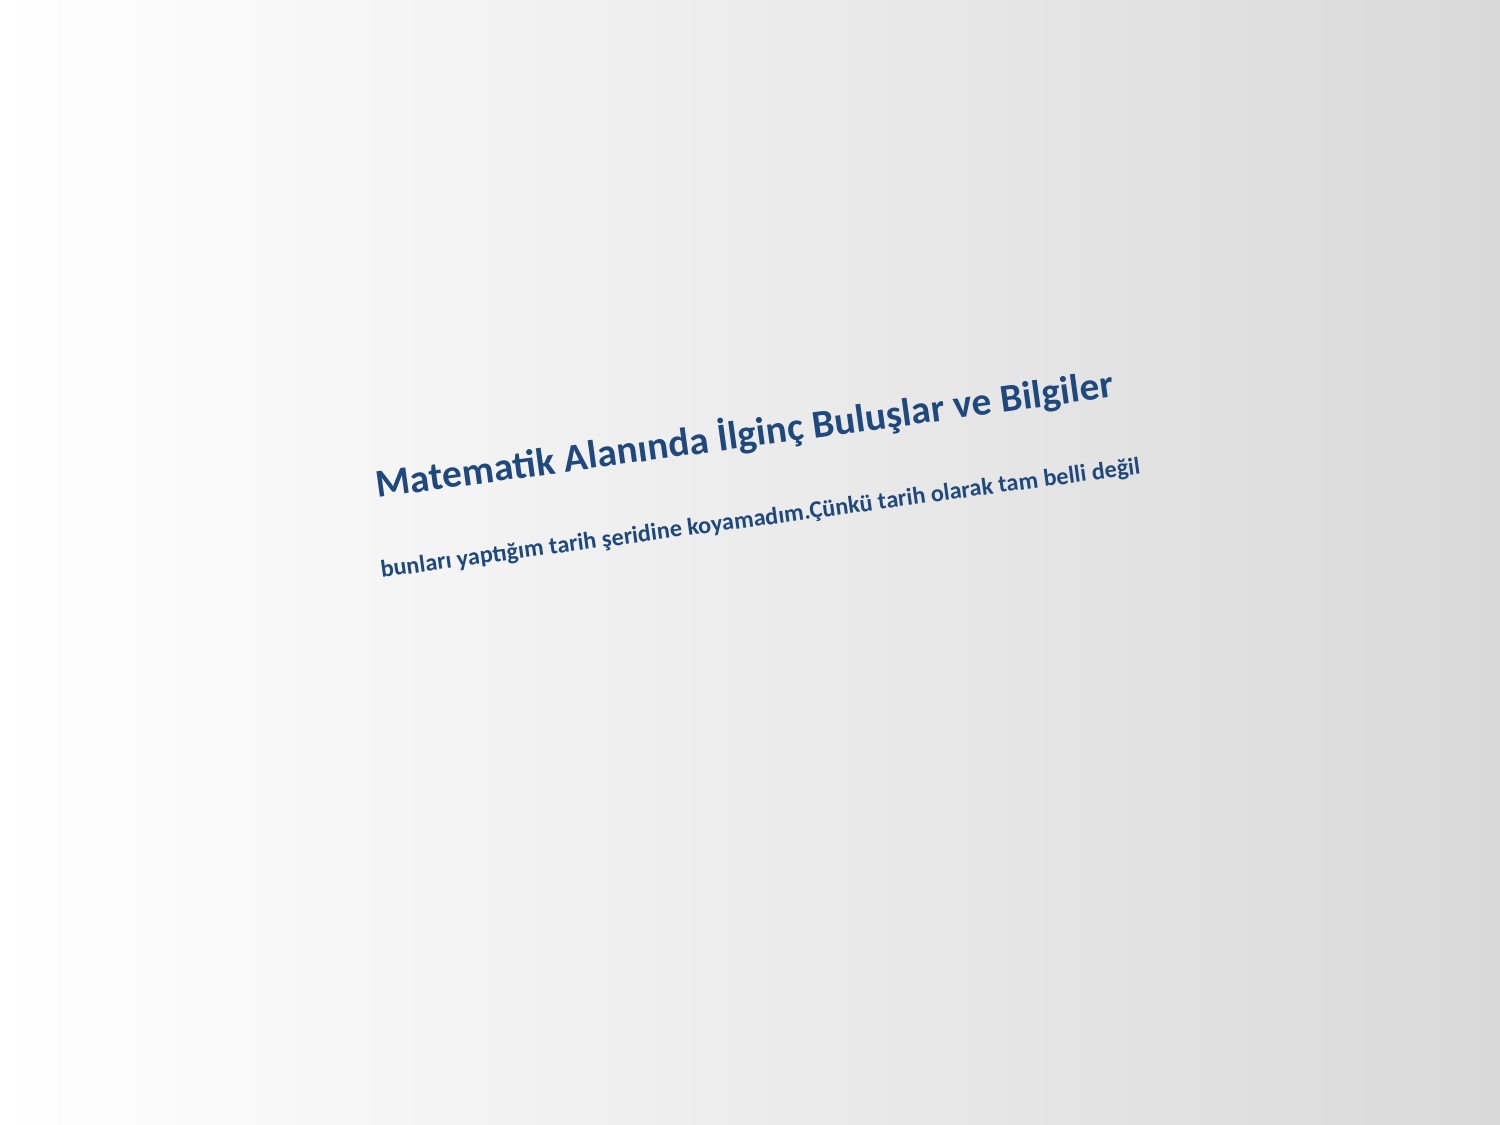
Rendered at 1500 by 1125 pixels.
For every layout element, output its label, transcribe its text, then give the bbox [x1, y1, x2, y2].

title Matematik Alanında İlginç Buluşlar ve Bilgiler bunları yaptığım tarih şeridine koyamadım.Çünkü tarih olarak tam belli değil [75, 307, 1439, 678]
